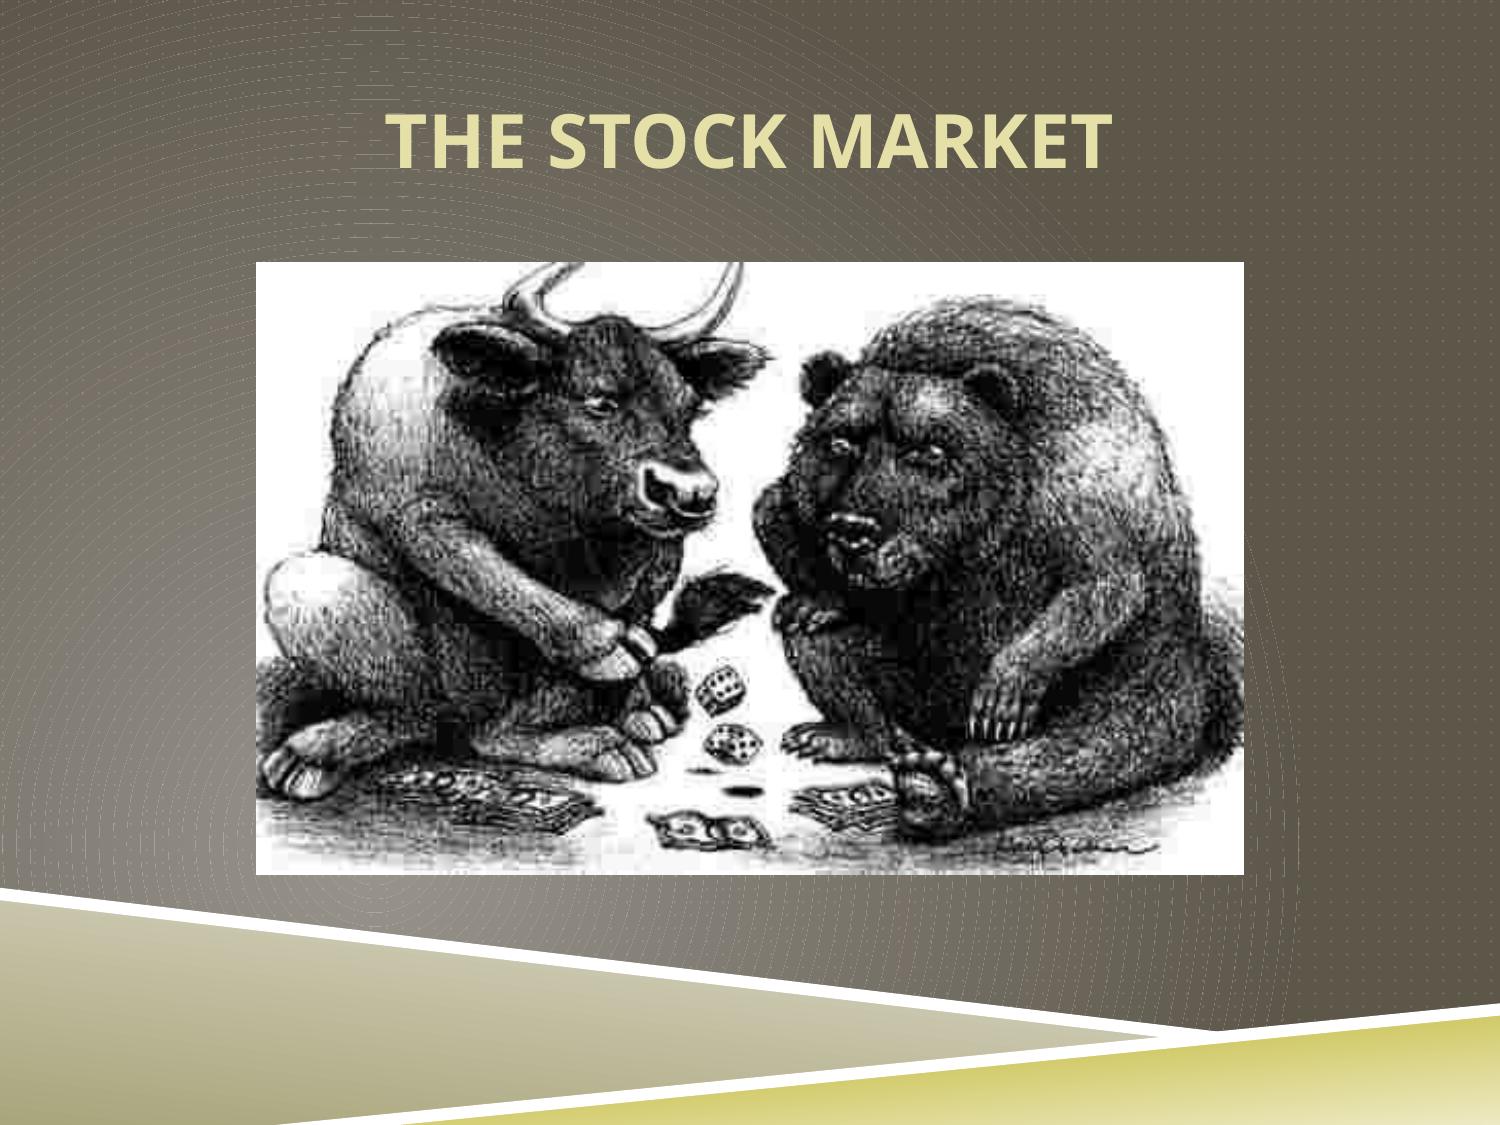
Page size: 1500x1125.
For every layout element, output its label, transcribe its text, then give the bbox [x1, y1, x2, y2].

title The Stock Market [112, 45, 1388, 233]
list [256, 262, 1244, 876]
